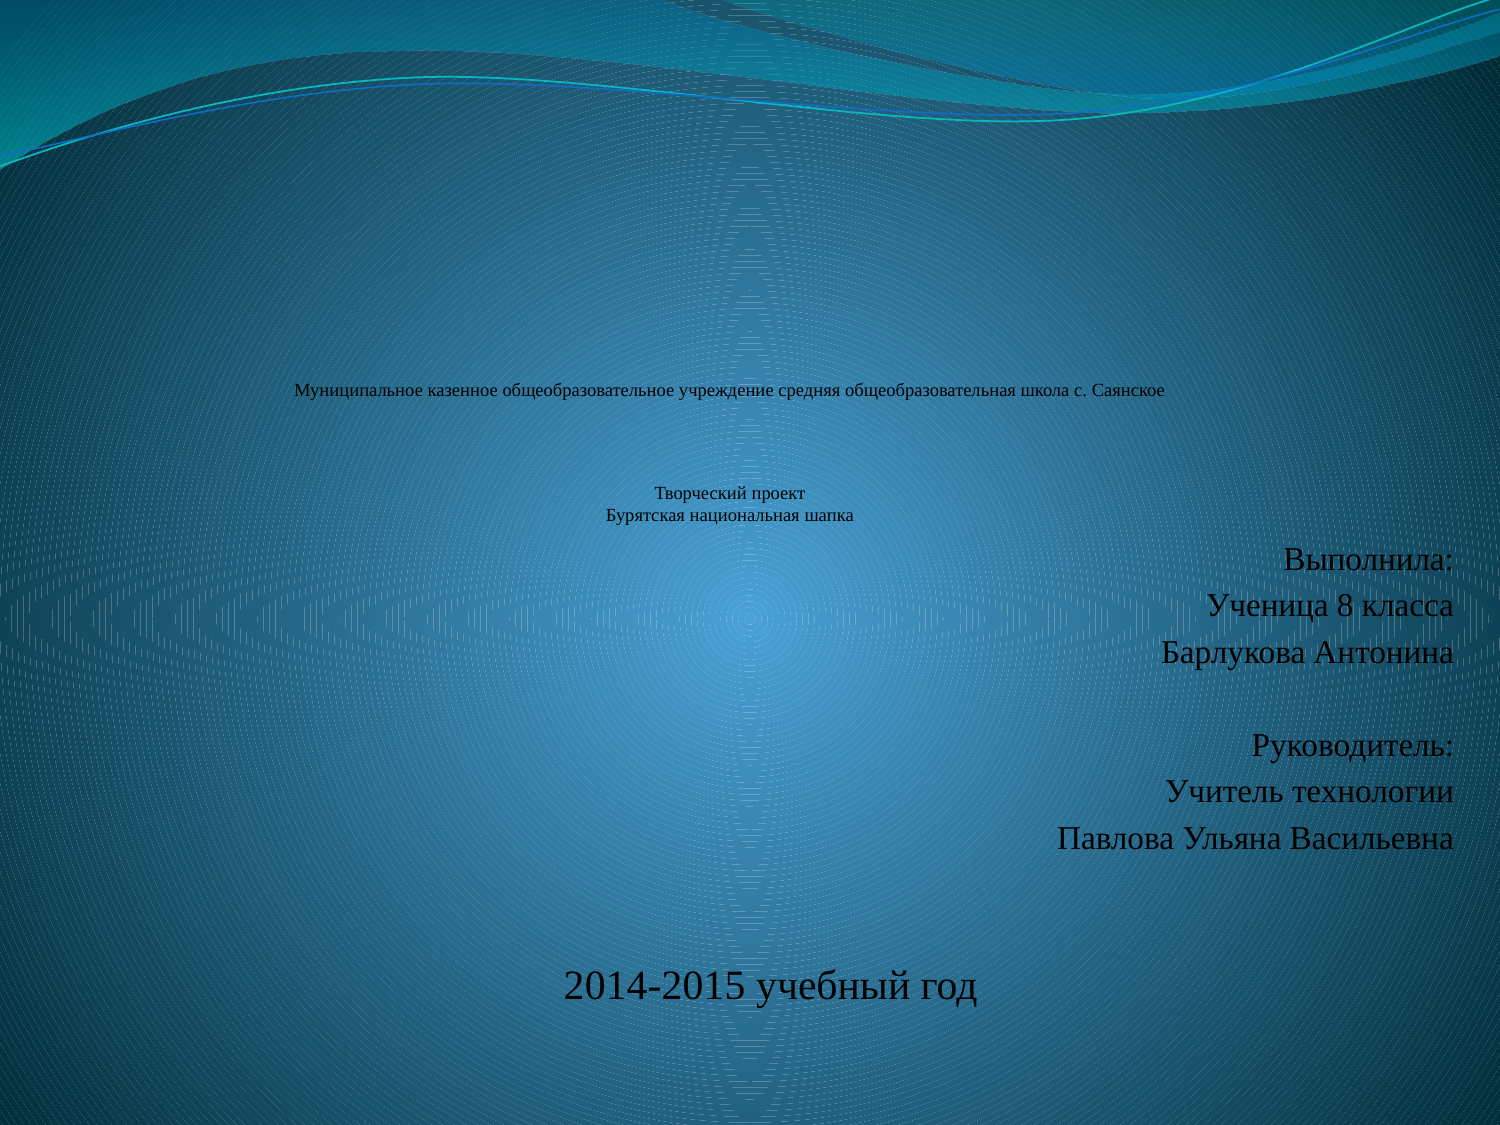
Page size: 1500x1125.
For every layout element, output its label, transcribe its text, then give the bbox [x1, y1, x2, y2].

subtitle Выполнила: Ученица 8 класса Барлукова Антонина Руководитель: Учитель технологии Павлова Ульяна Васильевна 2014-2015 учебный год [87, 529, 1465, 1032]
title Муниципальное казенное общеобразовательное учреждение средняя общеобразовательная школа с. Саянское Творческий проект Бурятская национальная шапка [87, 35, 1376, 525]
